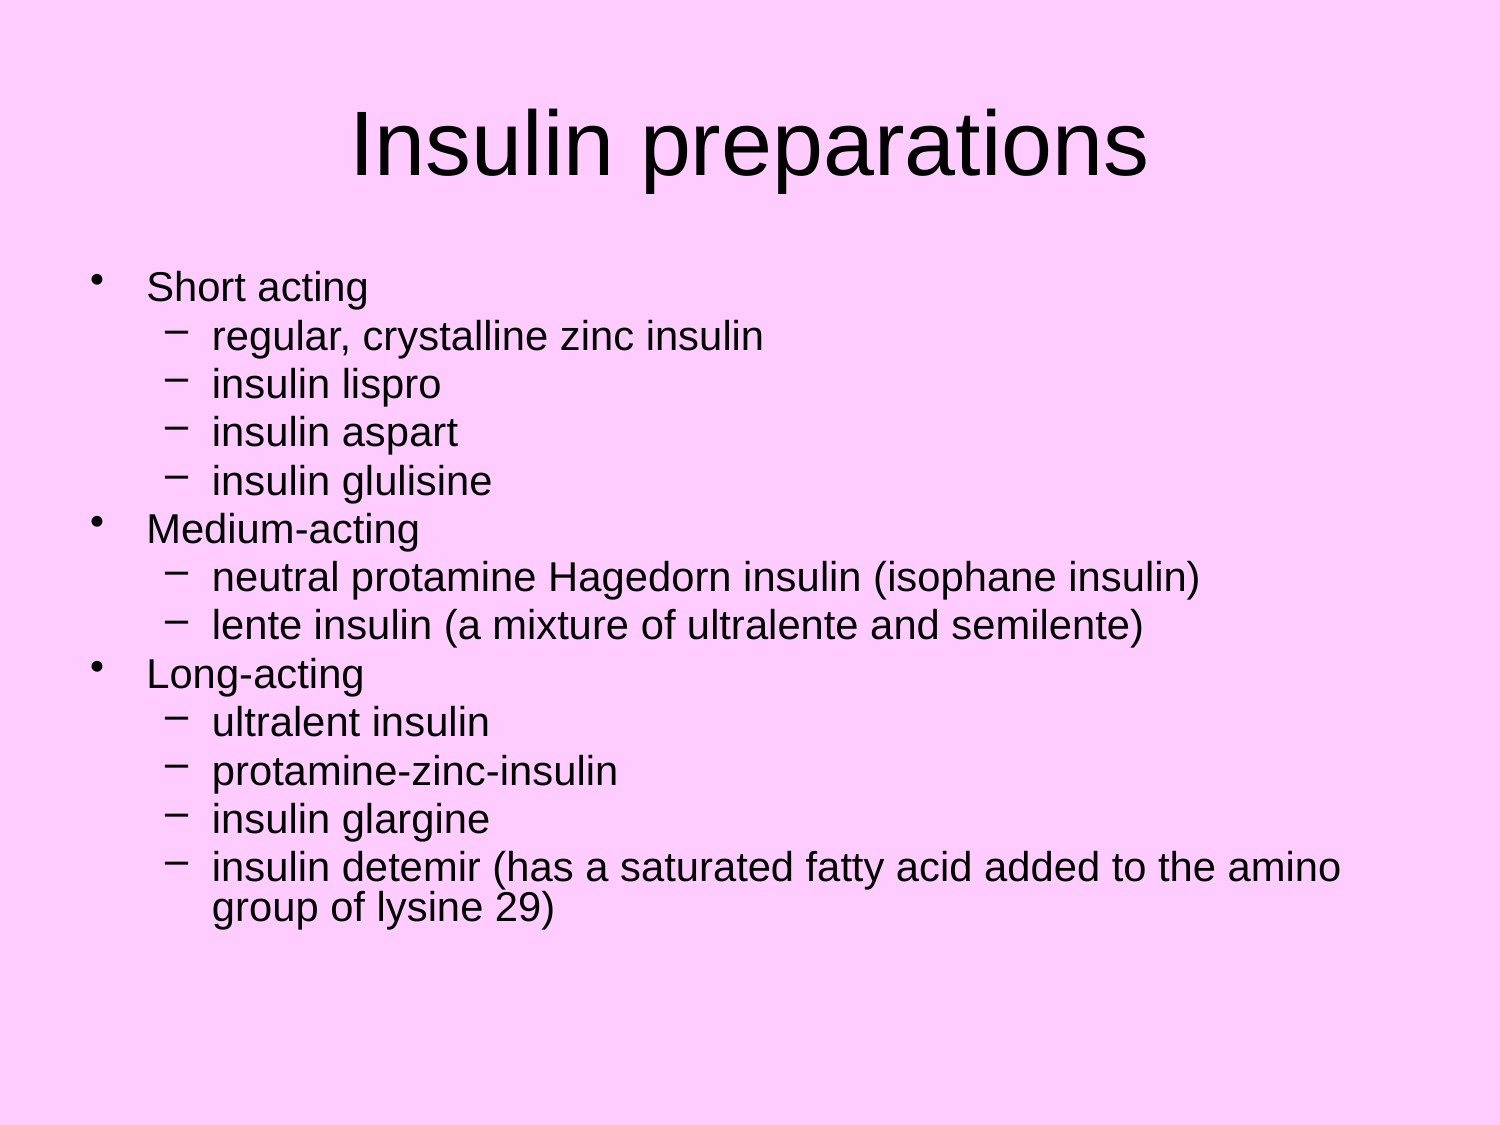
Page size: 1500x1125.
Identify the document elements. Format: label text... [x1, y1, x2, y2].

title Insulin preparations [75, 45, 1425, 233]
list Short acting regular, crystalline zinc insulin insulin lispro insulin aspart insulin glulisine Medium-acting neutral protamine Hagedorn insulin (isophane insulin) lente insulin (a mixture of ultralente and semilente) Long-acting ultralent insulin protamine-zinc-insulin insulin glargine insulin detemir (has a saturated fatty acid added to the amino group of lysine 29) [75, 262, 1376, 1005]
